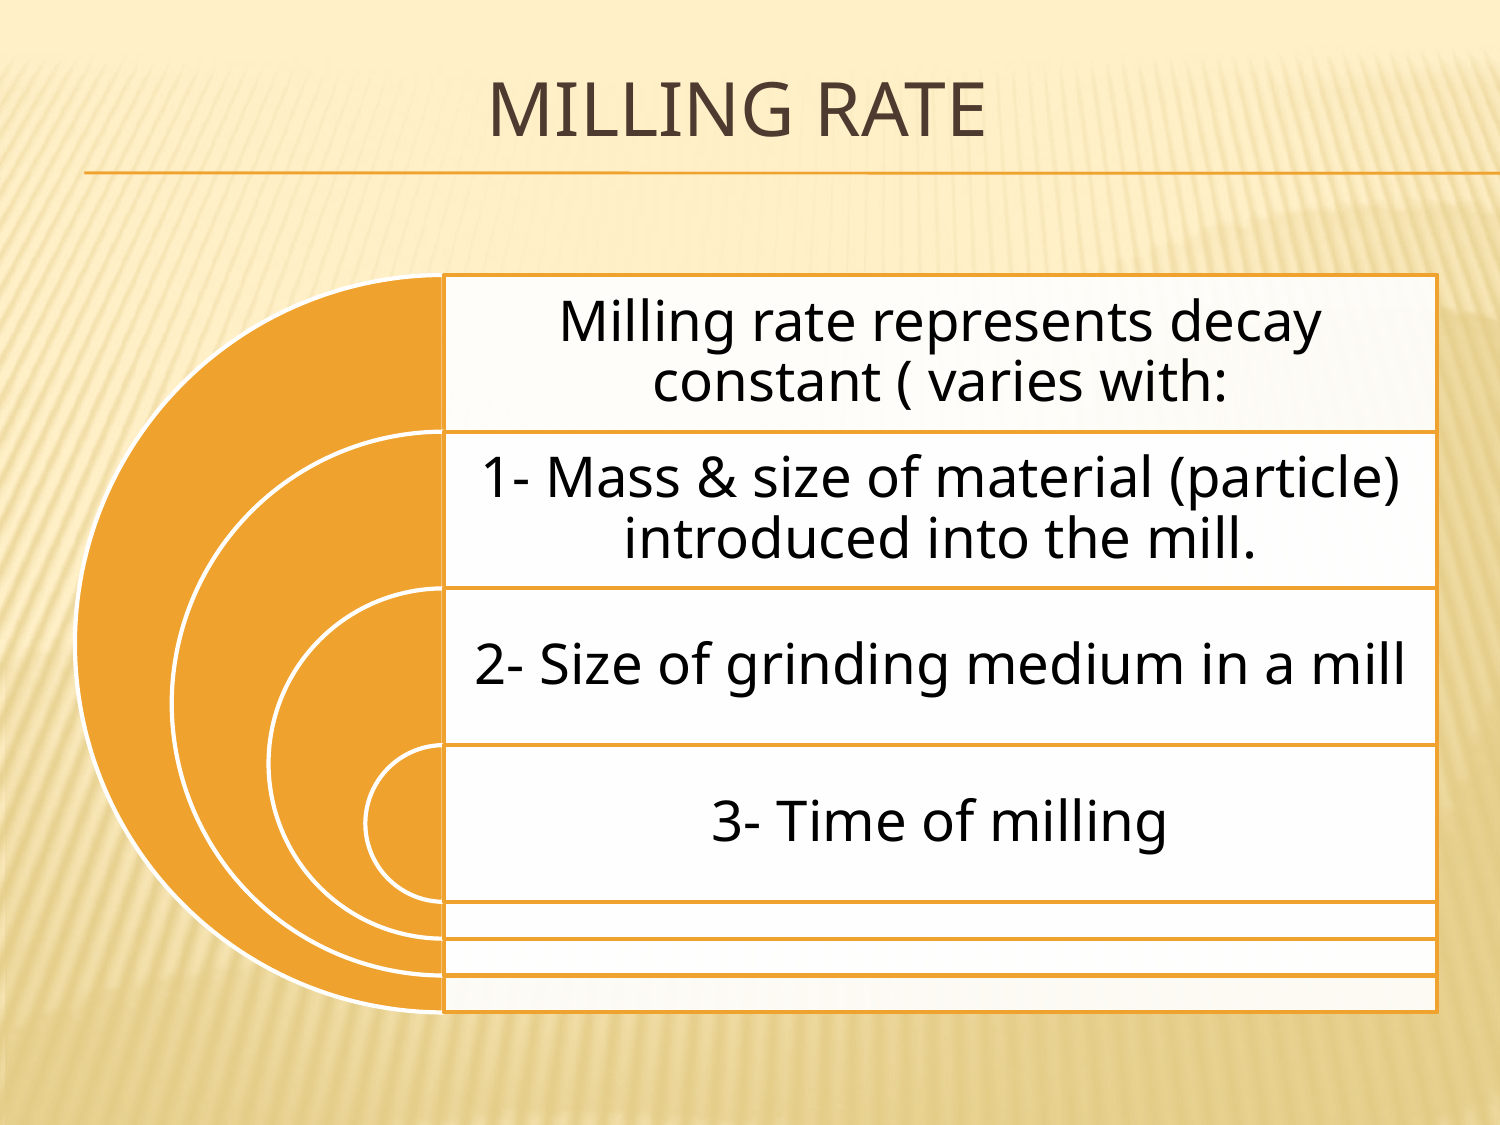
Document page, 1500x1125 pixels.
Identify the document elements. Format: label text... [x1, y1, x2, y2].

title Milling Rate [24, 37, 1450, 175]
